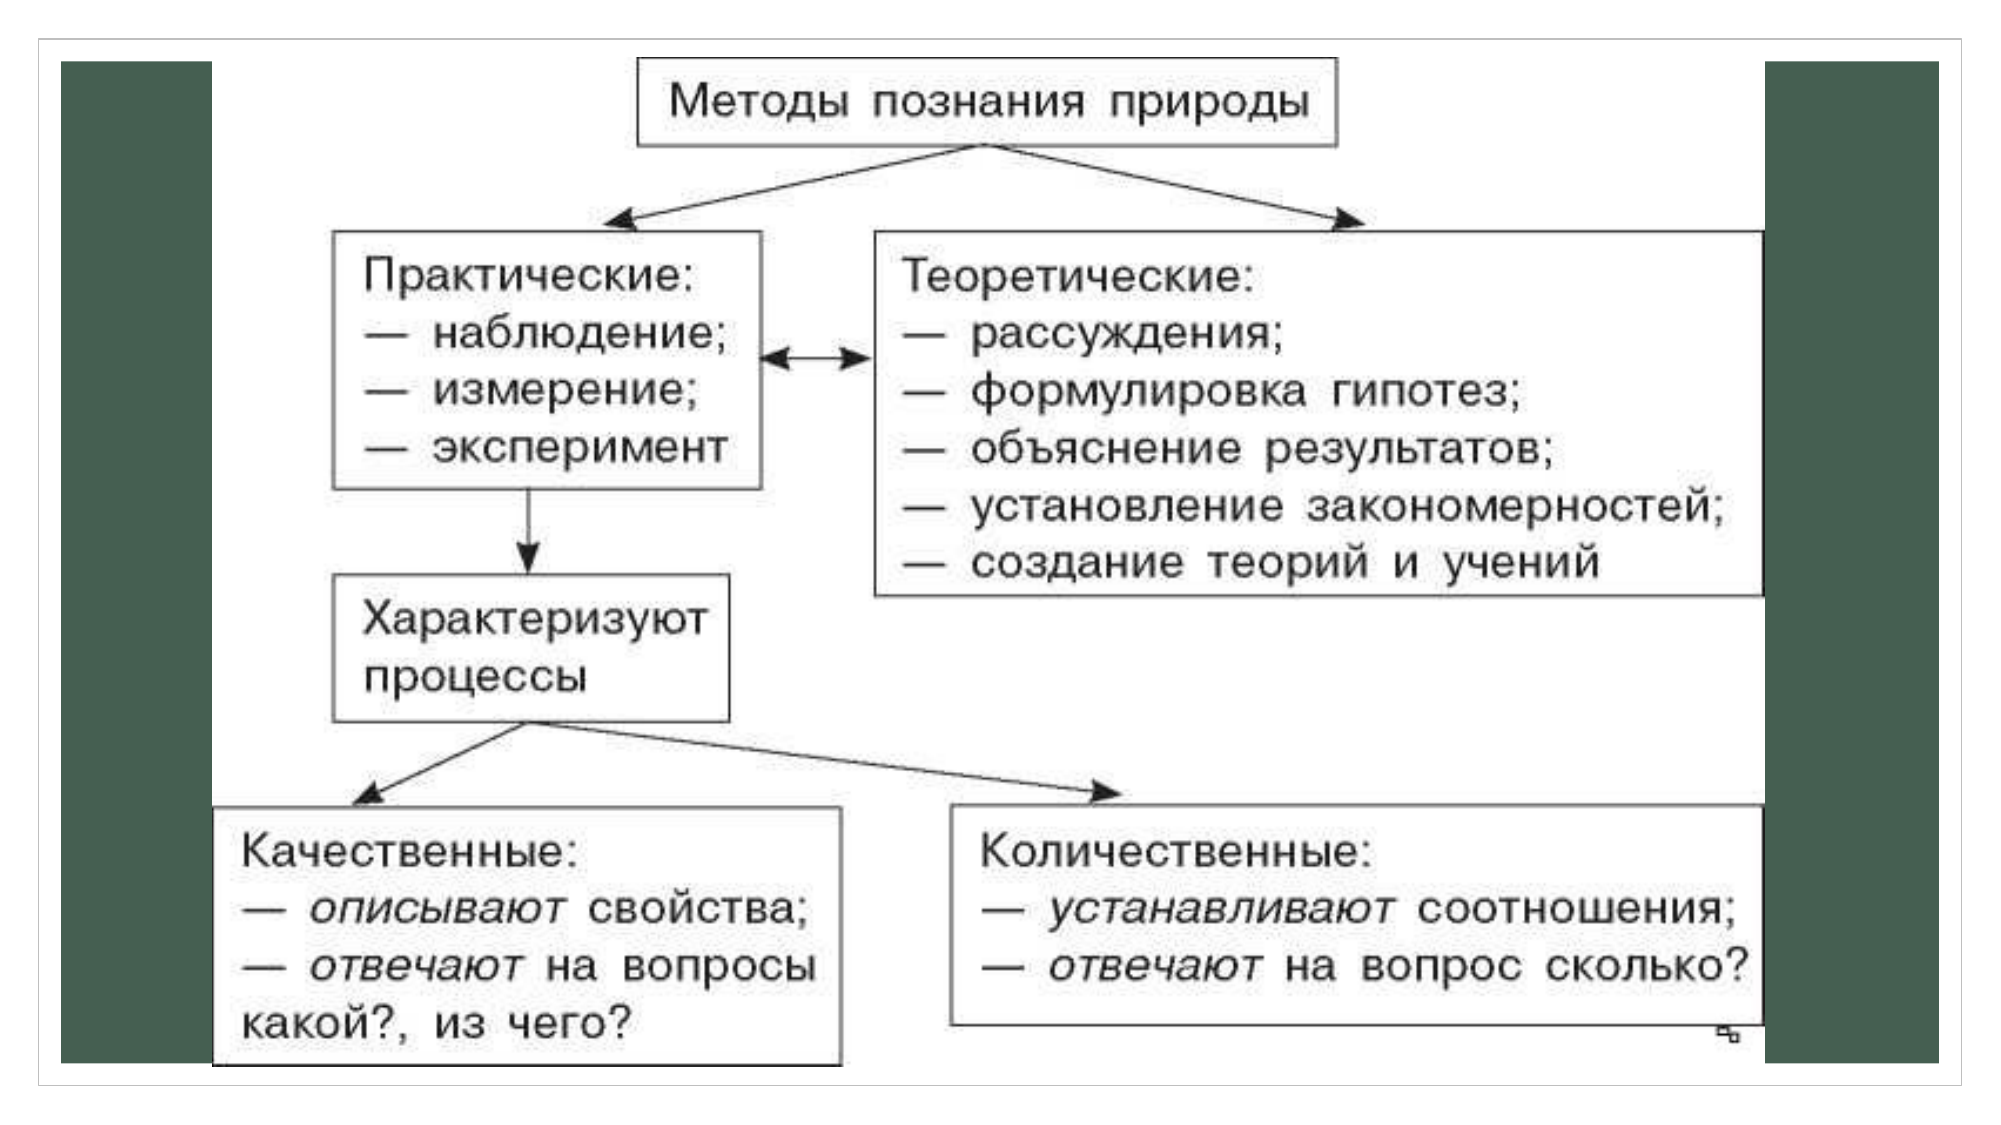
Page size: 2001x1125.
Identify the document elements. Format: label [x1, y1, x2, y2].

list [212, 57, 1765, 1067]
